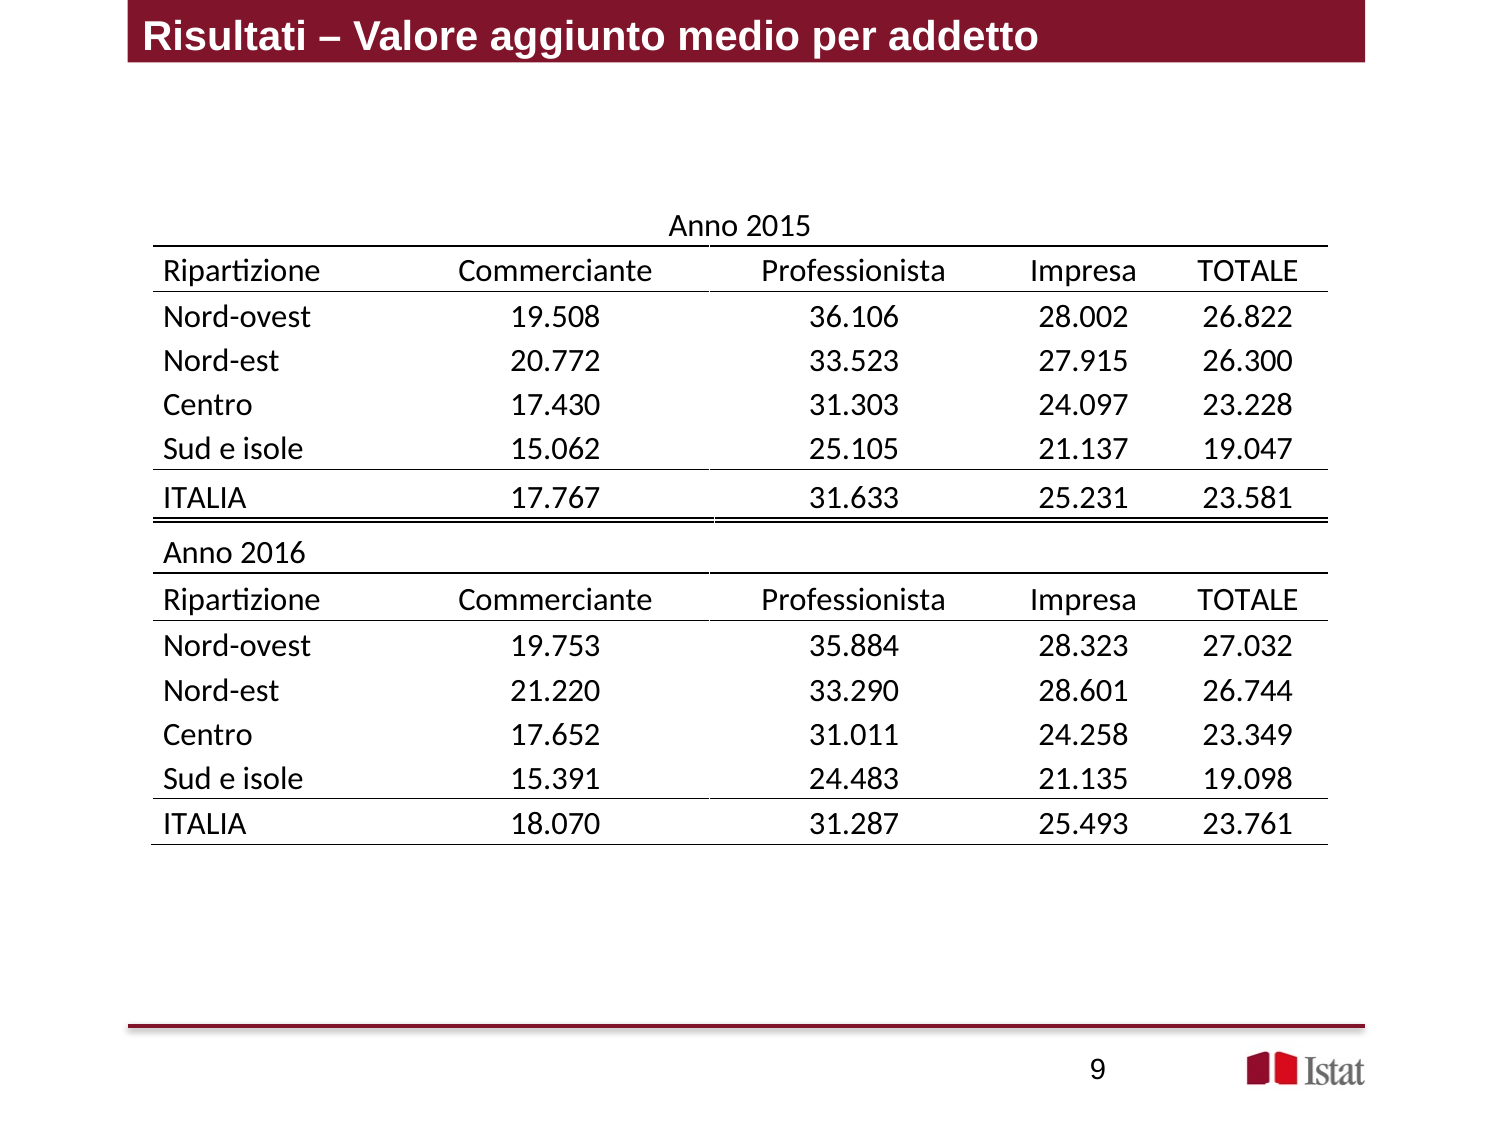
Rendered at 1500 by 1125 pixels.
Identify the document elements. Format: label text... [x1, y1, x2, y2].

picture [17, 200, 1466, 920]
slide_number 9 [1074, 1042, 1425, 1103]
text_box Risultati – Valore aggiunto medio per addetto [127, 1, 1450, 66]
